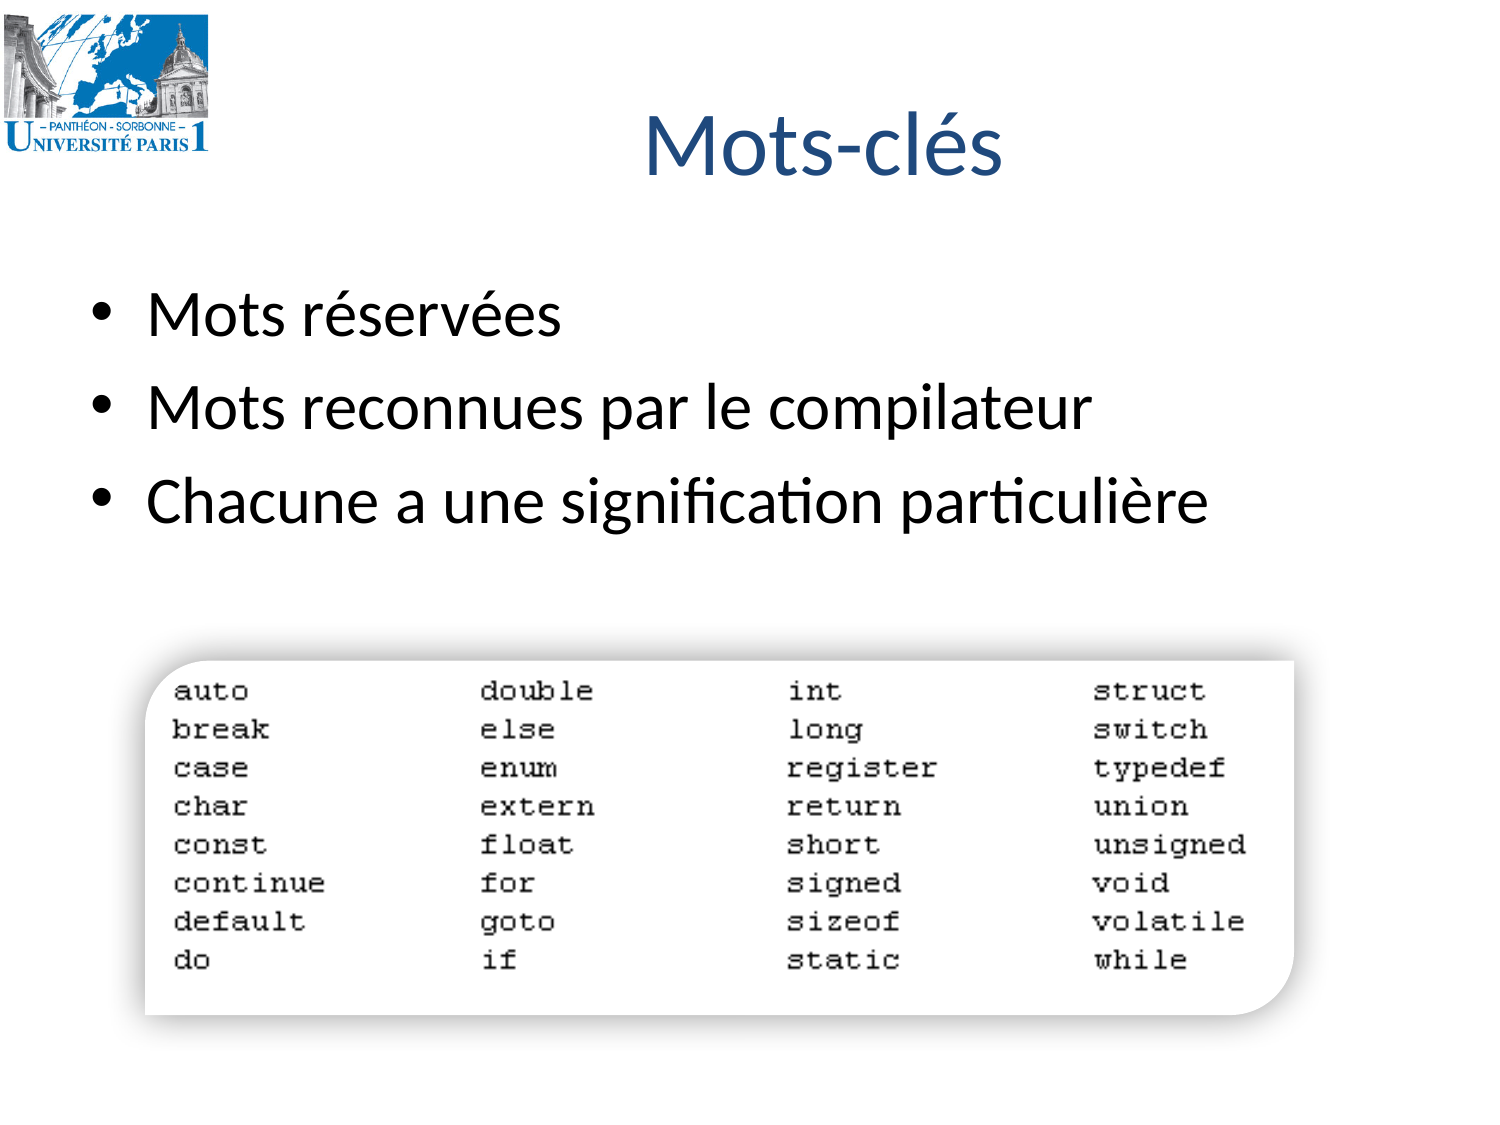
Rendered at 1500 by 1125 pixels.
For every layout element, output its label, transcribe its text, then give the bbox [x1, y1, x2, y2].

picture [0, 11, 211, 153]
title Mots-clés [222, 44, 1426, 233]
list Mots réservées Mots reconnues par le compilateur Chacune a une signification particulière [74, 262, 1426, 575]
picture [152, 667, 1287, 1009]
